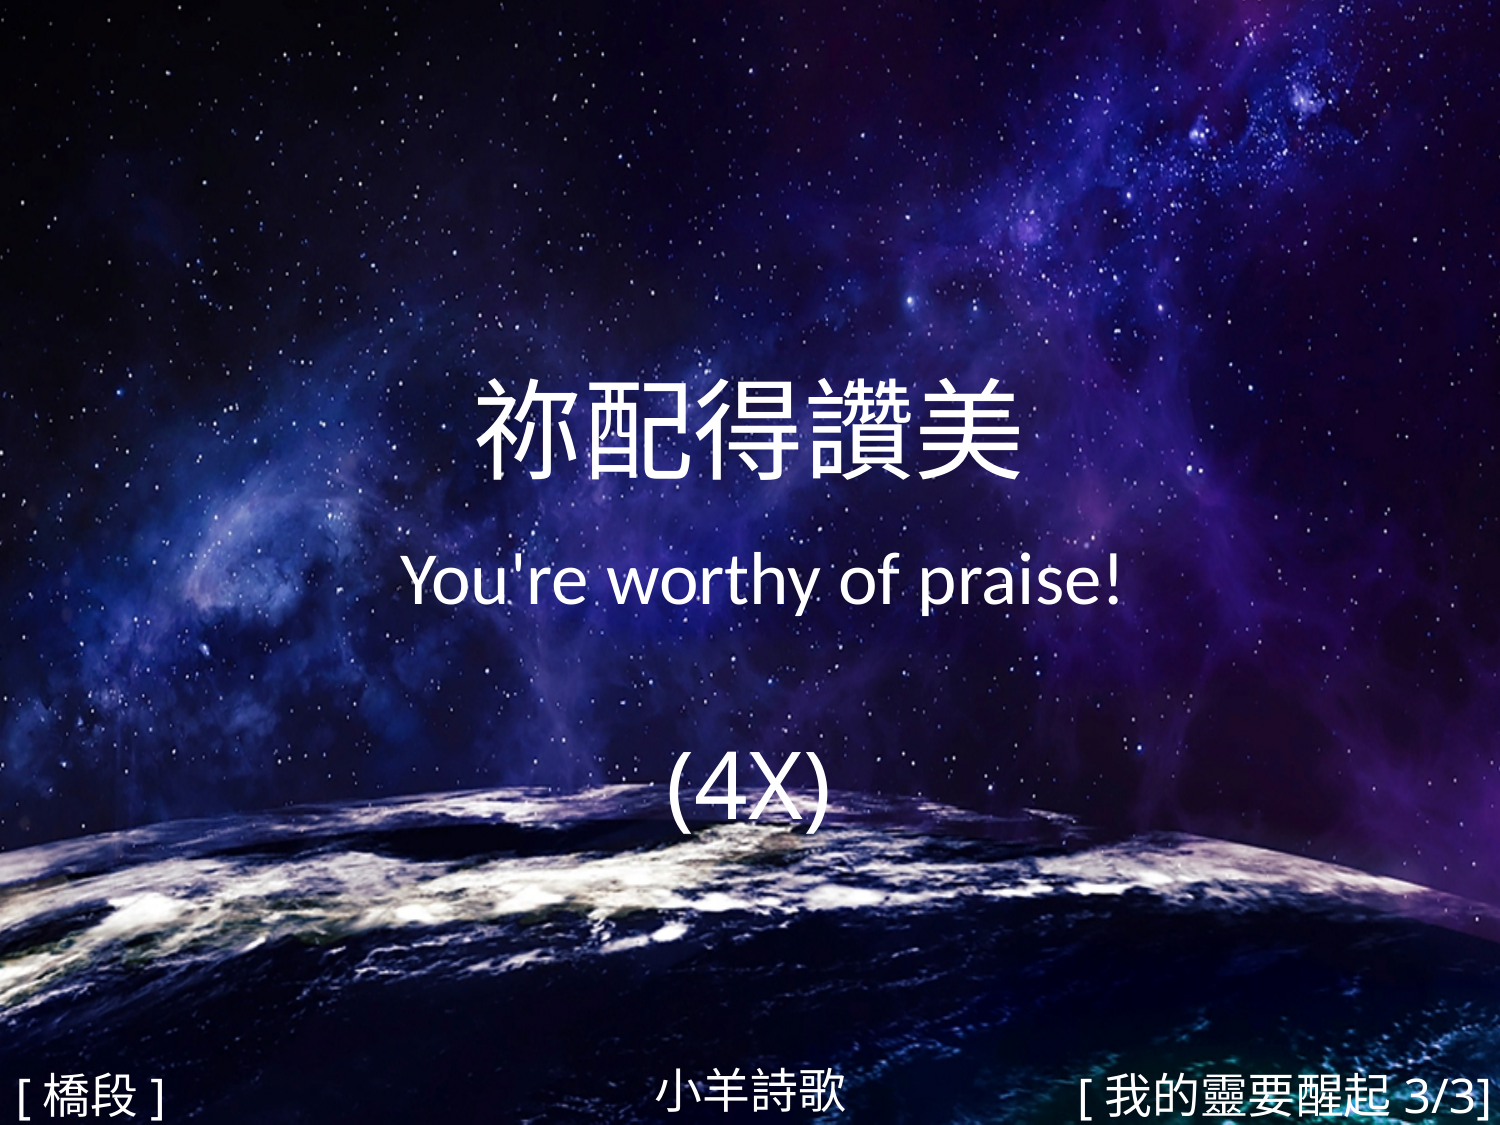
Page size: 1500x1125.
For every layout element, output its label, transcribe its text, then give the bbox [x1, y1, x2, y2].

picture [0, 0, 1500, 278]
subtitle 小羊詩歌 [0, 1053, 1500, 1125]
text_box [橋段] [0, 1058, 271, 1125]
text_box 祢配得讚美 You're worthy of praise! (4X) [0, 278, 1500, 643]
picture [0, 643, 1500, 1053]
title [0, 643, 1494, 710]
text_box [我的靈要醒起3/3] [868, 1058, 1500, 1125]
